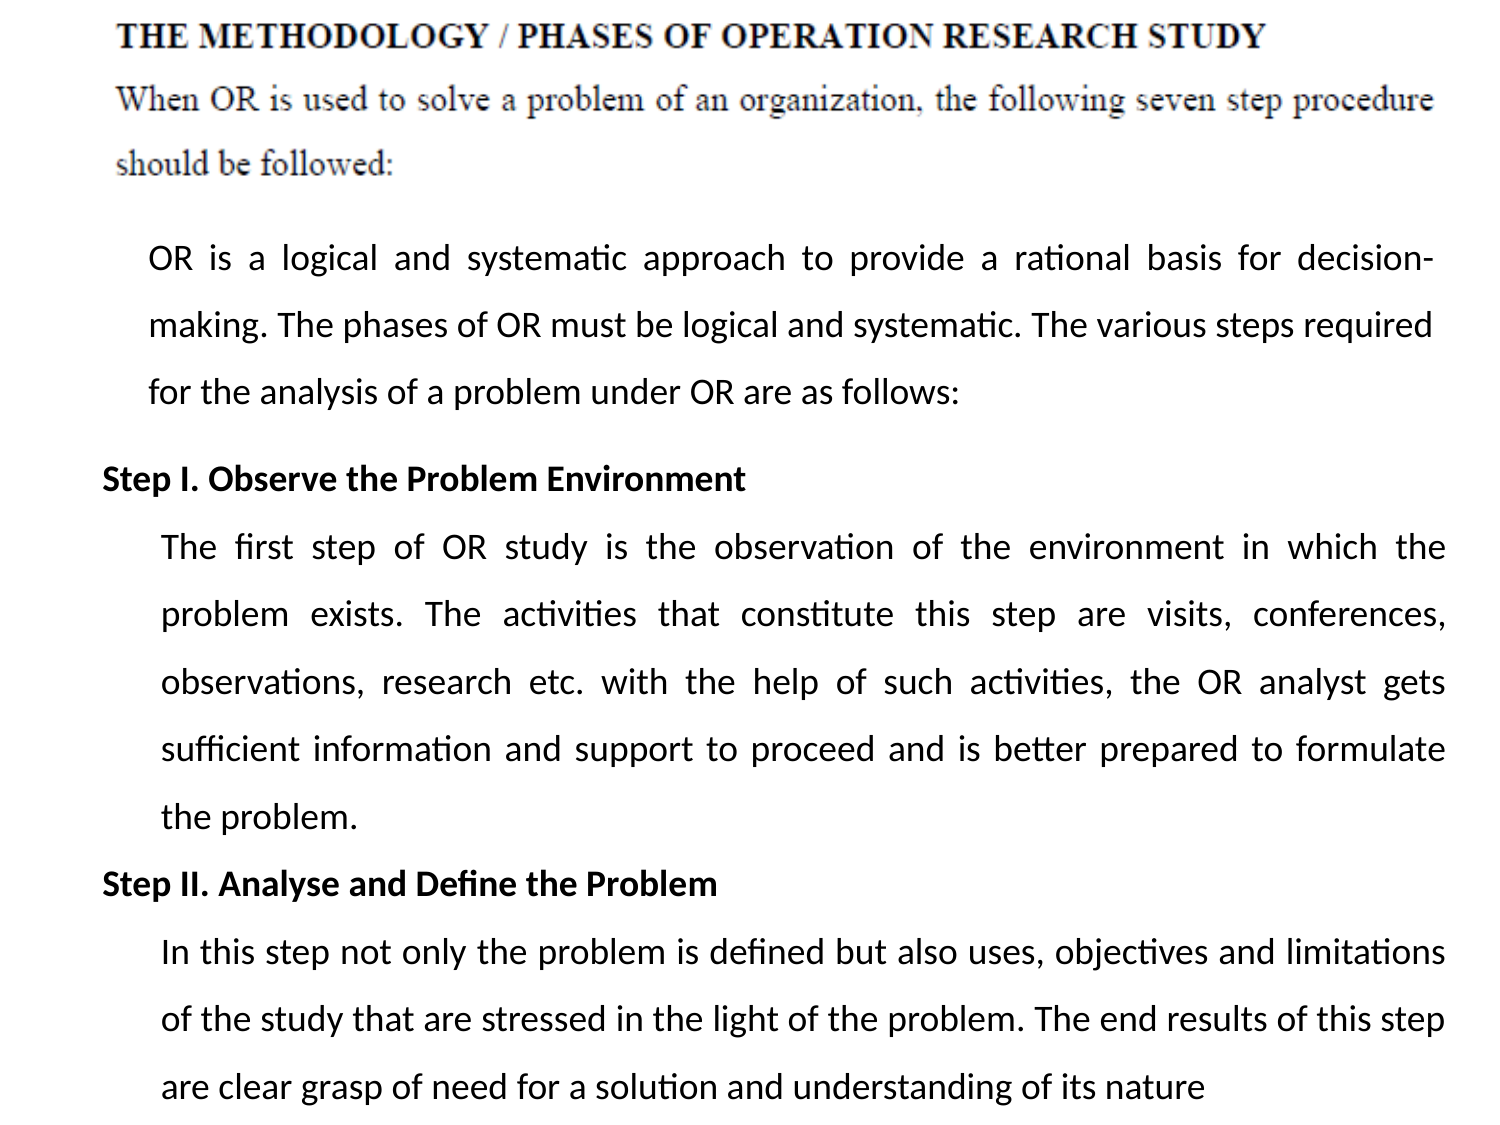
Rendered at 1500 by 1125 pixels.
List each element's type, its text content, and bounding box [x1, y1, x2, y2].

text_box Step I. Observe the Problem Environment The first step of OR study is the observation of the environment in which the problem exists. The activities that constitute this step are visits, conferences, observations, research etc. with the help of such activities, the OR analyst gets sufficient information and support to proceed and is better prepared to formulate the problem. Step II. Analyse and Define the Problem In this step not only the problem is defined but also uses, objectives and limitations of the study that are stressed in the light of the problem. The end results of this step are clear grasp of need for a solution and understanding of its nature [87, 424, 1463, 1125]
picture [87, 4, 1476, 194]
text_box OR is a logical and systematic approach to provide a rational basis for decision-making. The phases of OR must be logical and systematic. The various steps required for the analysis of a problem under OR are as follows: [75, 202, 1450, 420]
